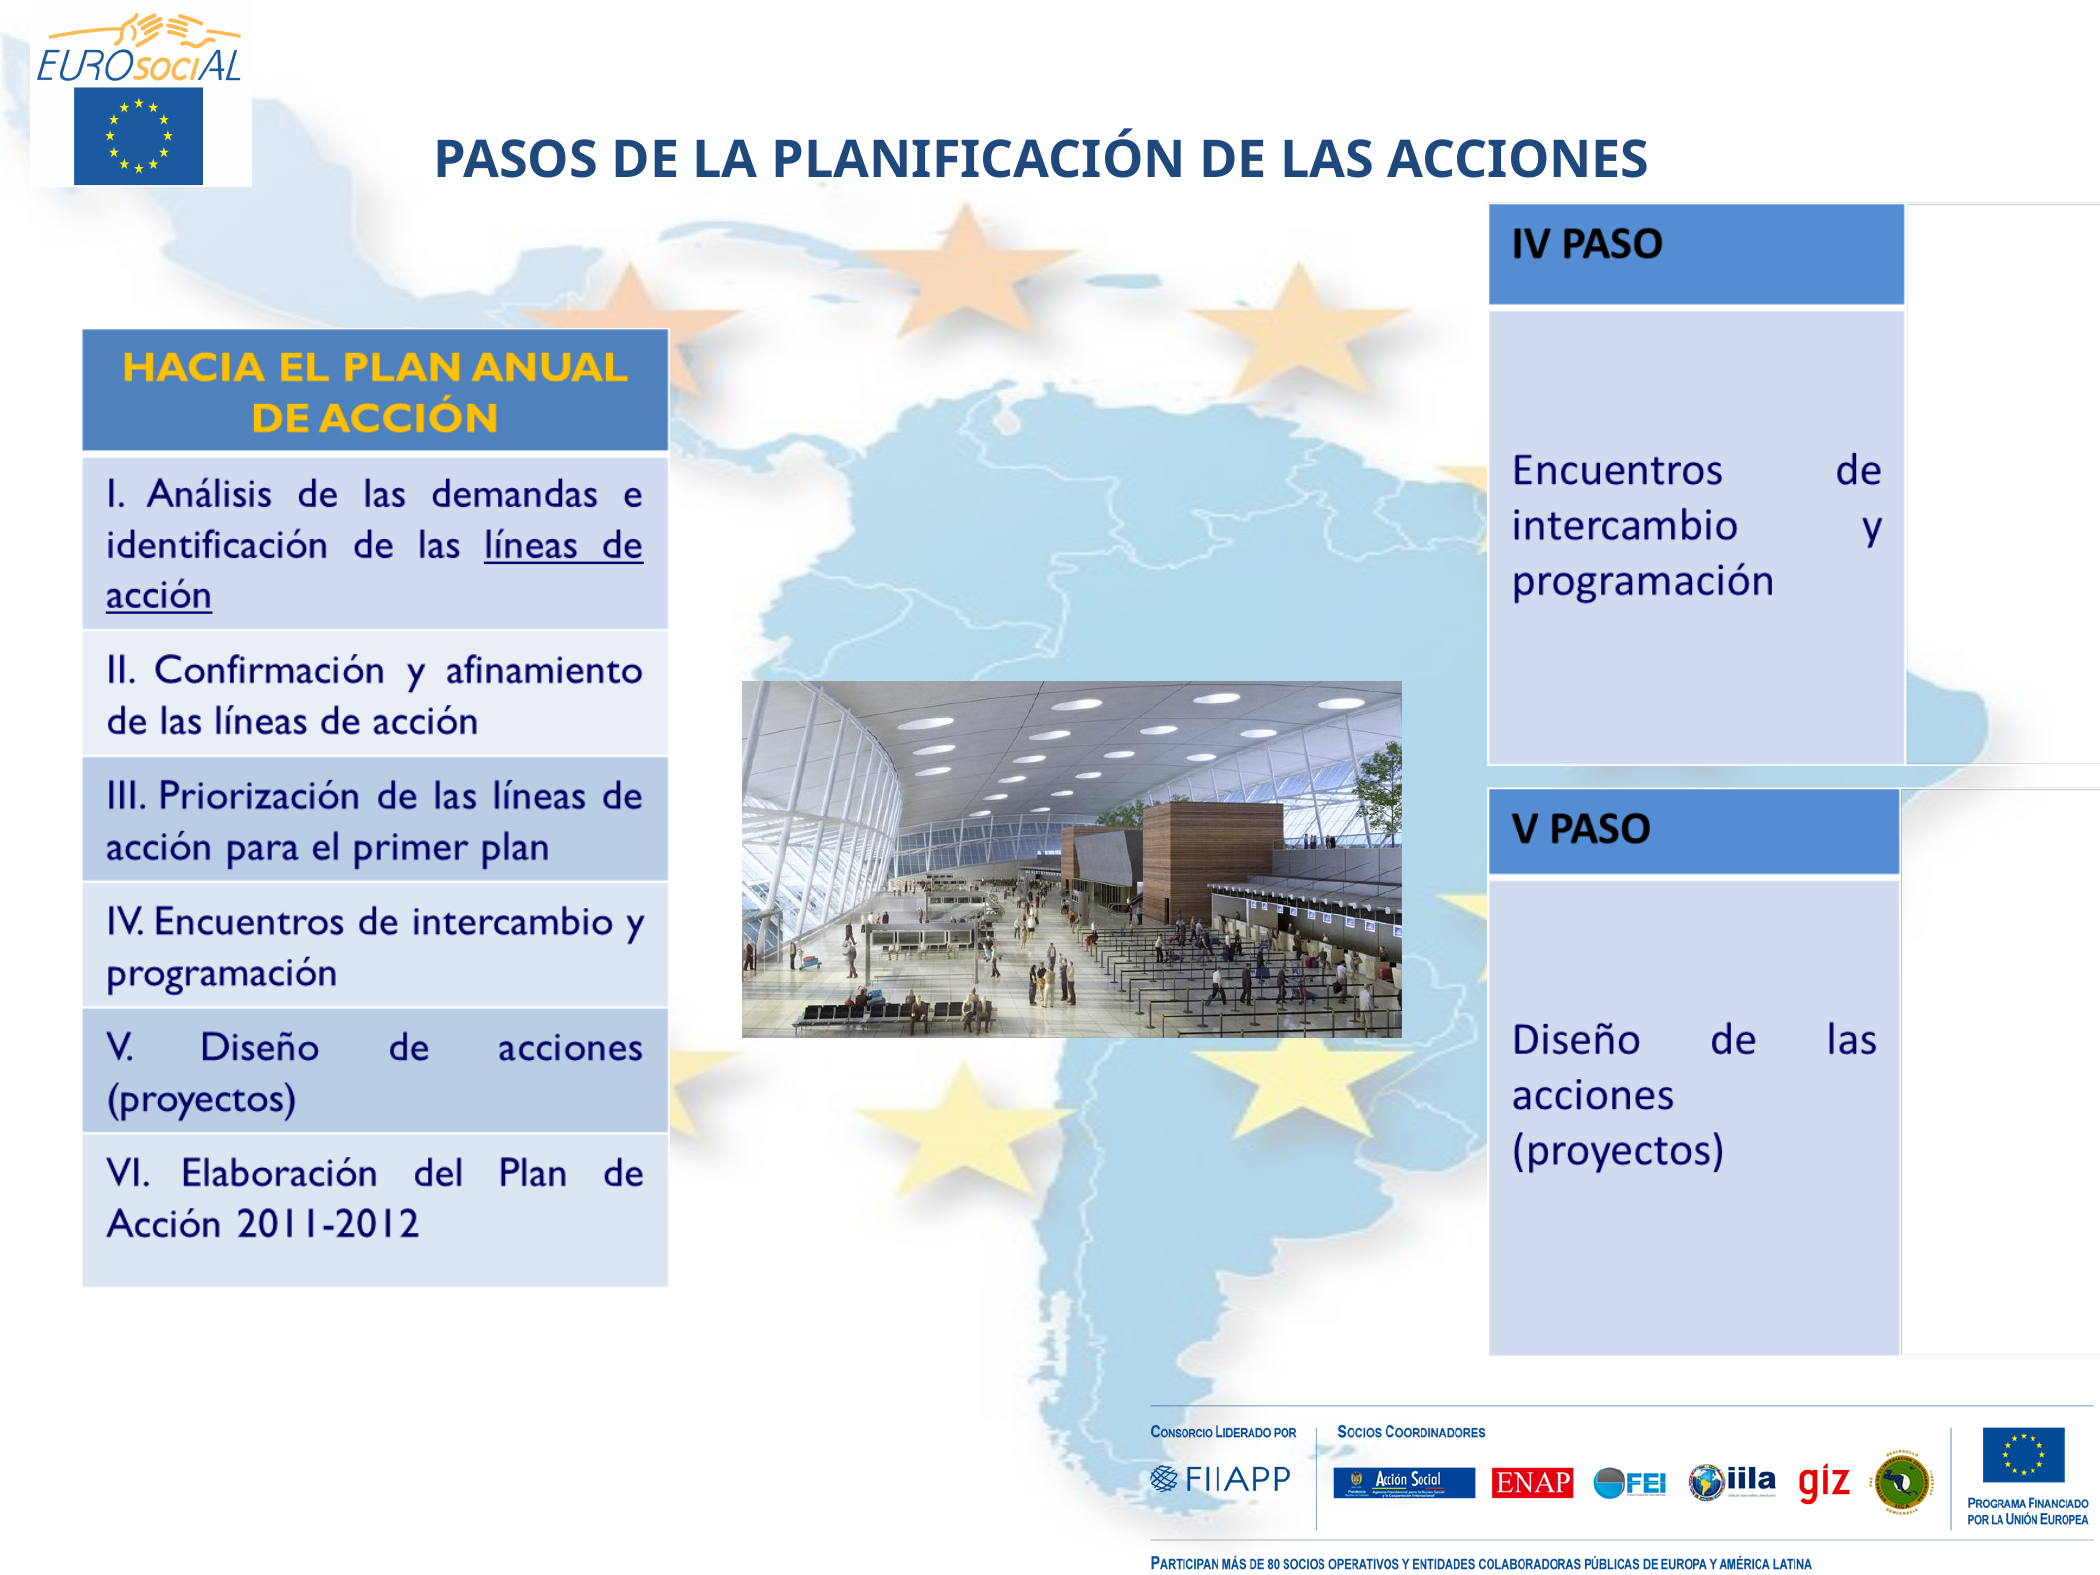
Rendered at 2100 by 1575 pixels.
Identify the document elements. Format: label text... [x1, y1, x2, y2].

picture [741, 680, 1402, 1039]
picture [1150, 1400, 2100, 1575]
picture [81, 328, 671, 1289]
picture [1486, 200, 2100, 766]
picture [1486, 786, 2100, 1357]
text_box PASOS DE LA PLANIFICACIÓN DE LAS ACCIONES [344, 114, 1887, 199]
